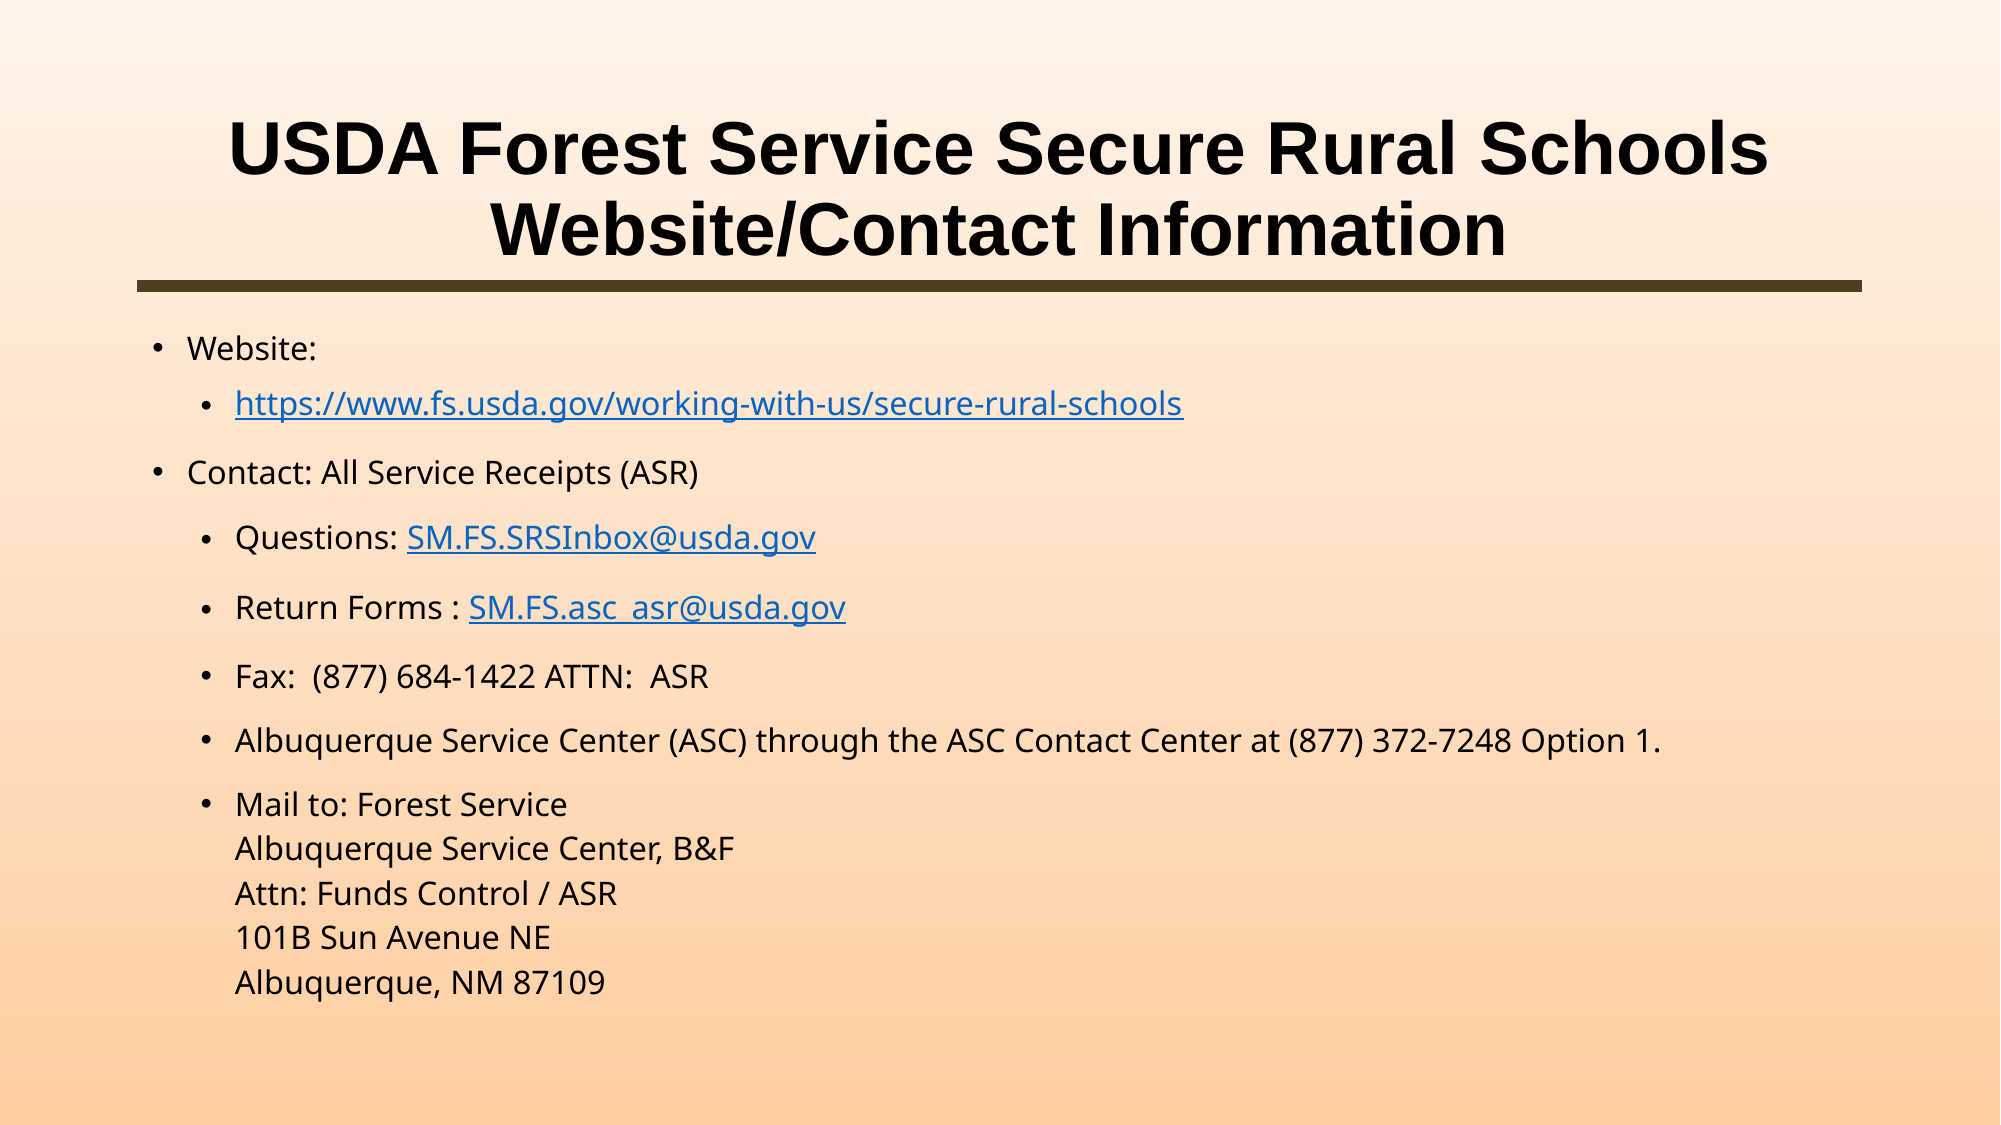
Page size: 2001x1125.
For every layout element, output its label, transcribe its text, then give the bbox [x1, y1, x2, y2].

list Website: https://www.fs.usda.gov/working-with-us/secure-rural-schools Contact: All Service Receipts (ASR) Questions: SM.FS.SRSInbox@usda.gov Return Forms : SM.FS.asc_asr@usda.gov Fax: (877) 684-1422 ATTN: ASR Albuquerque Service Center (ASC) through the ASC Contact Center at (877) 372-7248 Option 1. Mail to: Forest Service Albuquerque Service Center, B&F Attn: Funds Control / ASR 101B Sun Avenue NE Albuquerque, NM 87109 [137, 315, 1863, 1010]
title USDA Forest Service Secure Rural Schools Website/Contact Information [137, 102, 1863, 262]
